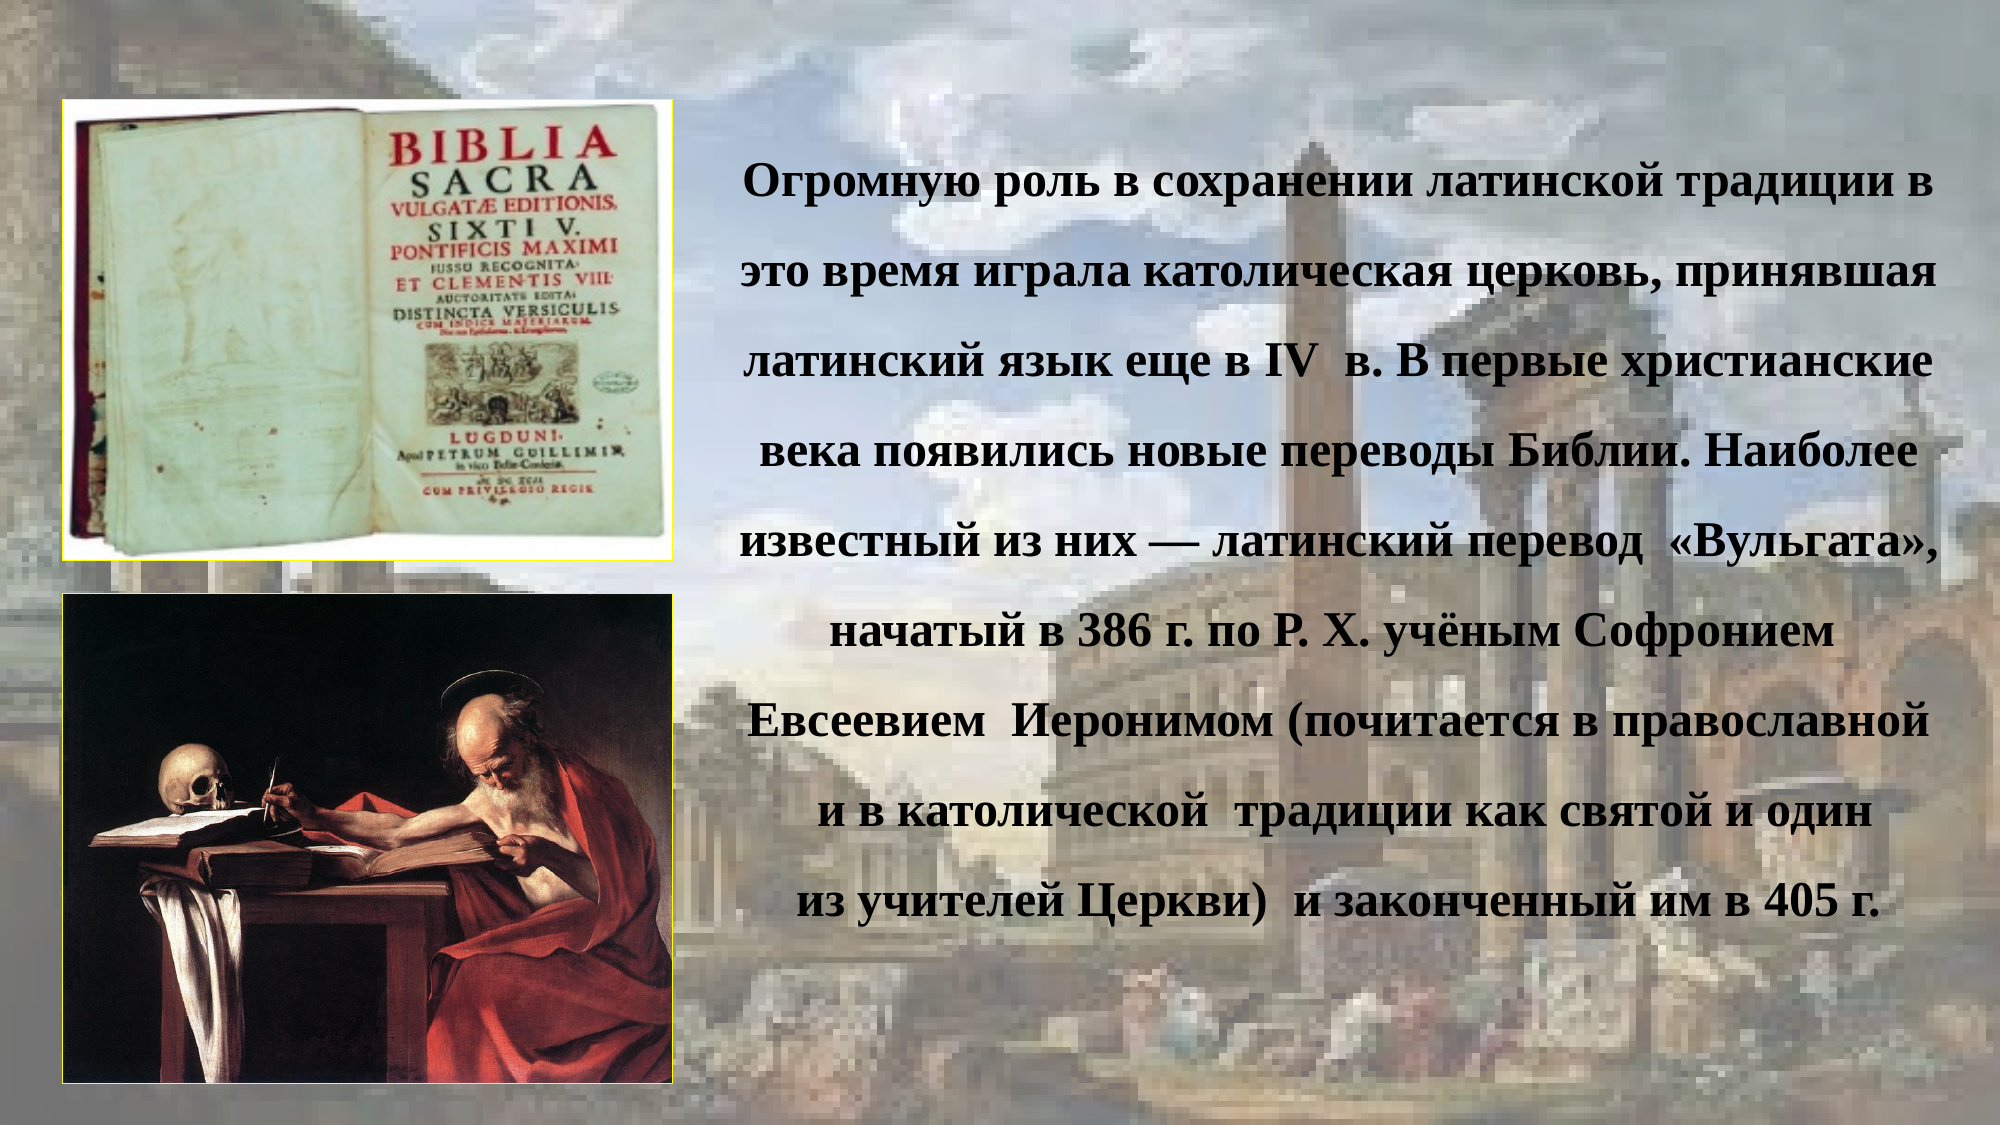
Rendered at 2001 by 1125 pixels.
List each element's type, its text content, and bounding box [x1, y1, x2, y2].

picture [61, 593, 674, 1084]
picture [61, 99, 674, 561]
title Огромную роль в сохранении латинской традиции в это время играла католическая церковь, принявшая латинский язык еще в IV в. В первые христианские века появились новые переводы Библии. Наиболее известный из них — латинский перевод «Вульгата», начатый в 386 г. по Р. Х. учёным Софронием Евсеевием Иеронимом (почитается в православной и в католической традиции как святой и один из учителей Церкви) и законченный им в 405 г. [705, 19, 1973, 1084]
